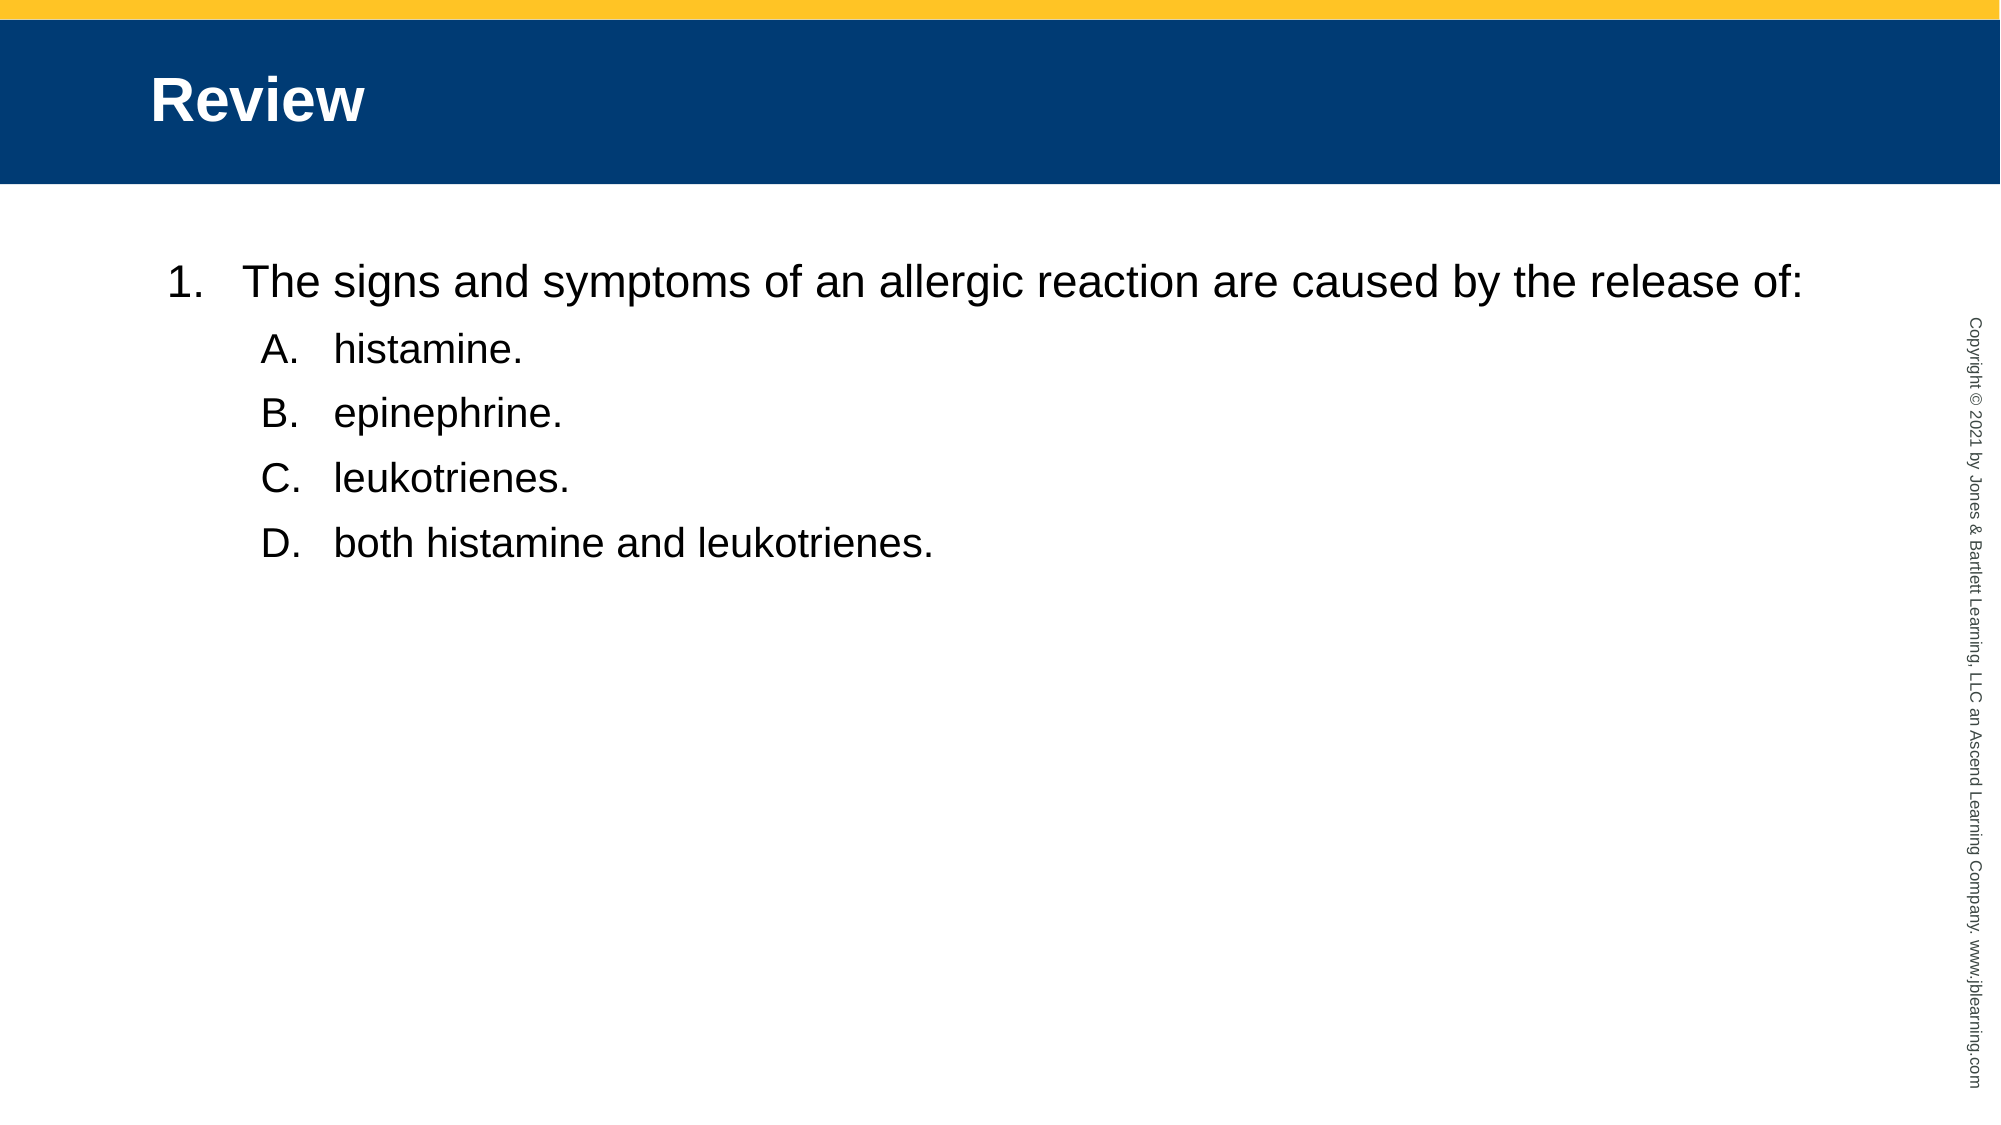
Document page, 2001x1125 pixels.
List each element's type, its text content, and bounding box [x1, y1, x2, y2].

list The signs and symptoms of an allergic reaction are caused by the release of: histamine. epinephrine. leukotrienes. both histamine and leukotrienes. [151, 244, 1875, 1016]
title Review [0, 19, 2000, 185]
